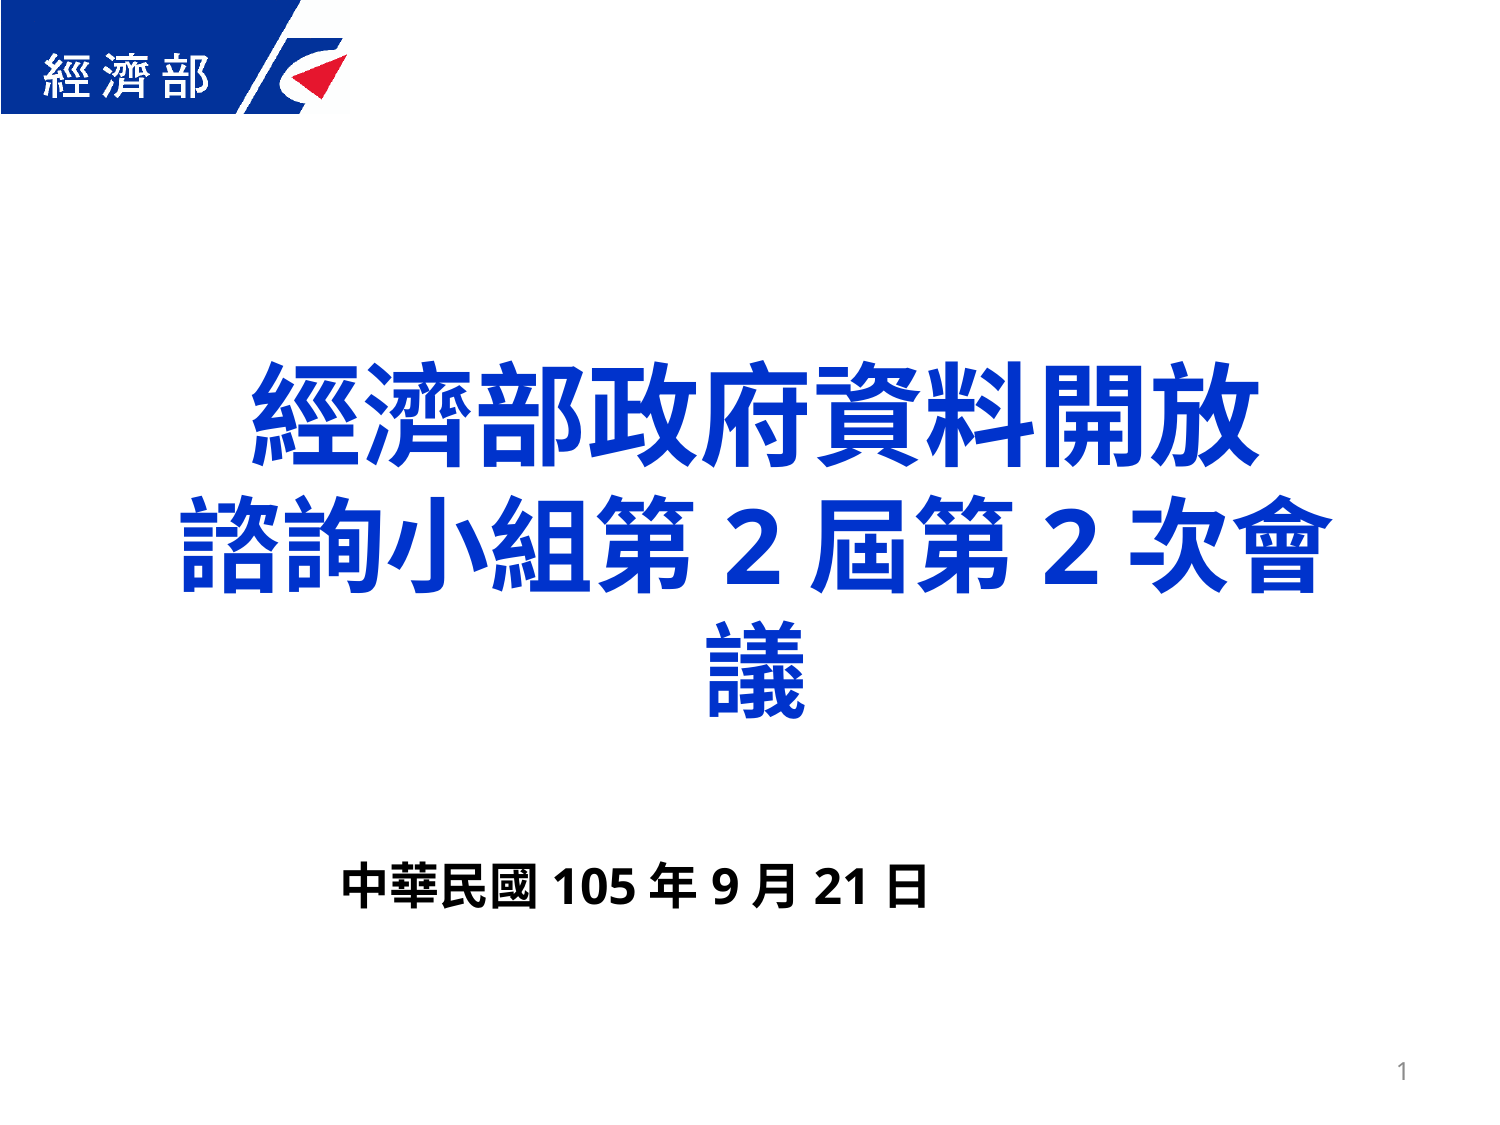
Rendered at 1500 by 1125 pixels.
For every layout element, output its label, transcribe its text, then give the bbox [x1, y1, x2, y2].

slide_number 1 [1074, 1042, 1425, 1103]
text_box 經濟部政府資料開放 諮詢小組第2屆第2次會議 [135, 338, 1376, 738]
picture [0, 0, 350, 114]
text_box 中華民國105年9月21日 [324, 786, 1247, 922]
